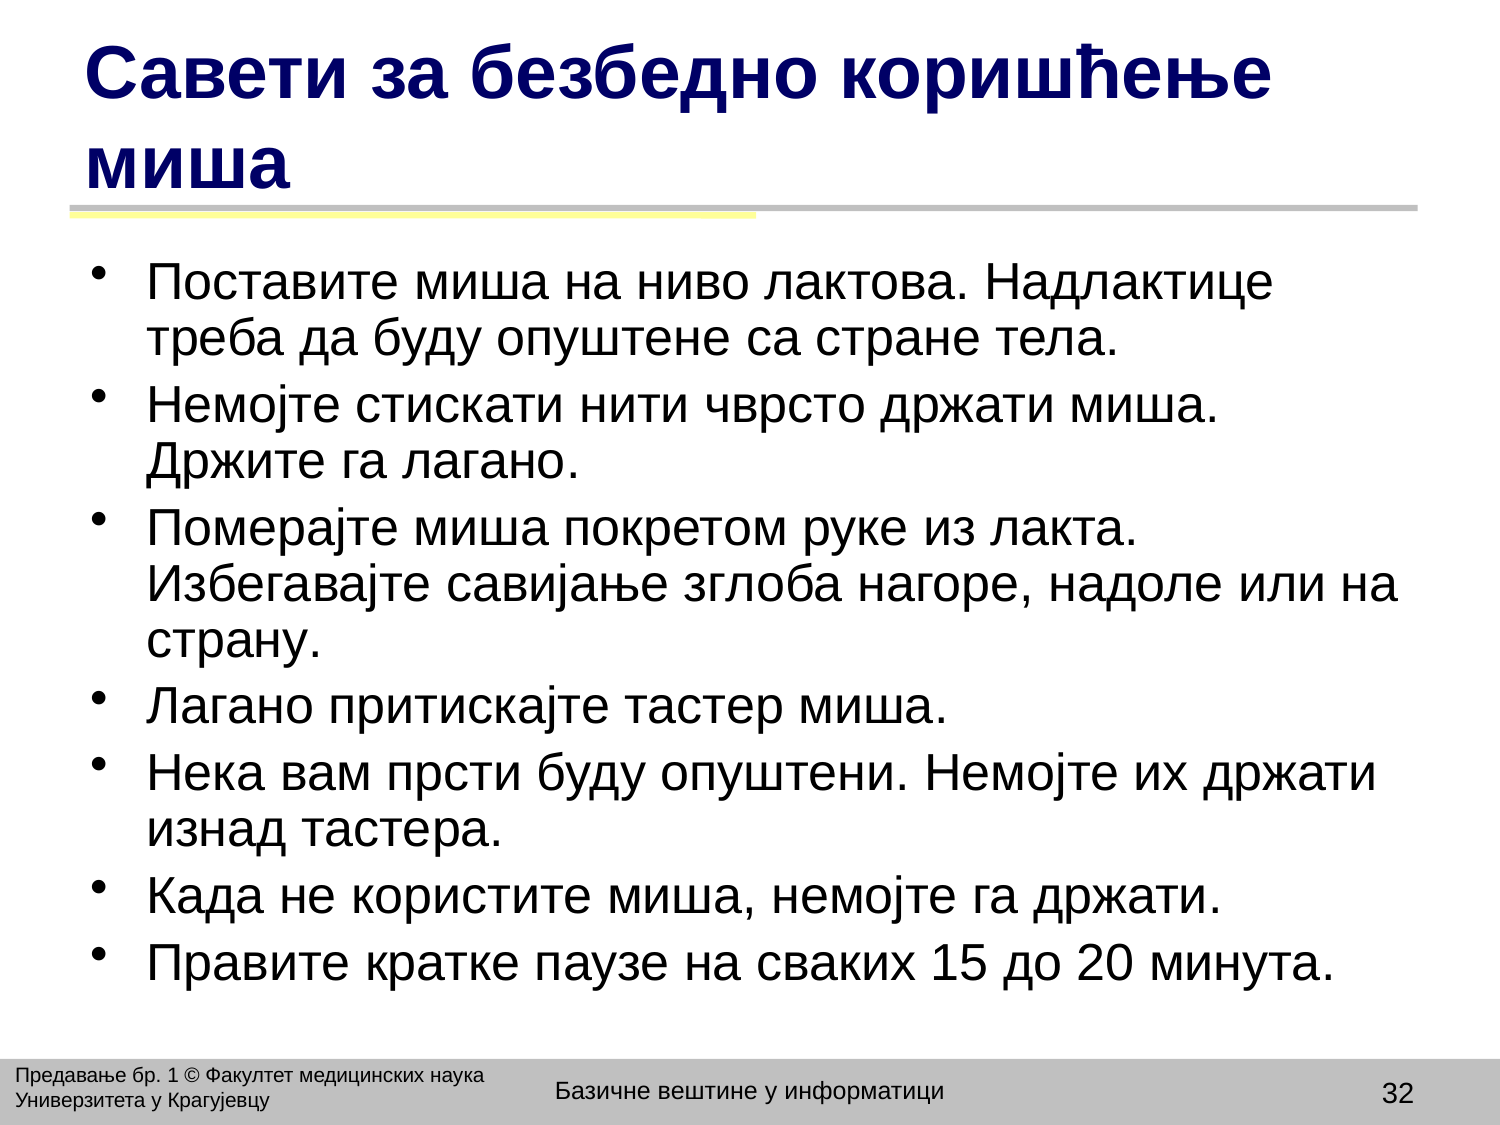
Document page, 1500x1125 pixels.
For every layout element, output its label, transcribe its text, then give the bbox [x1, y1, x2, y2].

footer Базичне вештине у информатици [512, 1066, 988, 1125]
title Савети за безбедно коришћење миша [69, 19, 1426, 208]
slide_number Предавање бр. 1 © Факултет медицинских наука Универзитета у Крагујевцу [0, 1053, 599, 1108]
slide_number 32 [1079, 1066, 1430, 1125]
list Поставите миша на ниво лактова. Надлактице треба да буду опуштене са стране тела. Немојте стискати нити чврсто држати миша. Држите га лагано. Померајте миша покретом руке из лакта. Избегавајте савијање зглоба нагоре, надоле или на страну. Лагано притискајте тастер миша. Нека вам прсти буду опуштени. Немојте их држати изнад тастера. Када не користите миша, немојте га држати. Правите кратке паузе на сваких 15 до 20 минута. [74, 246, 1426, 1023]
